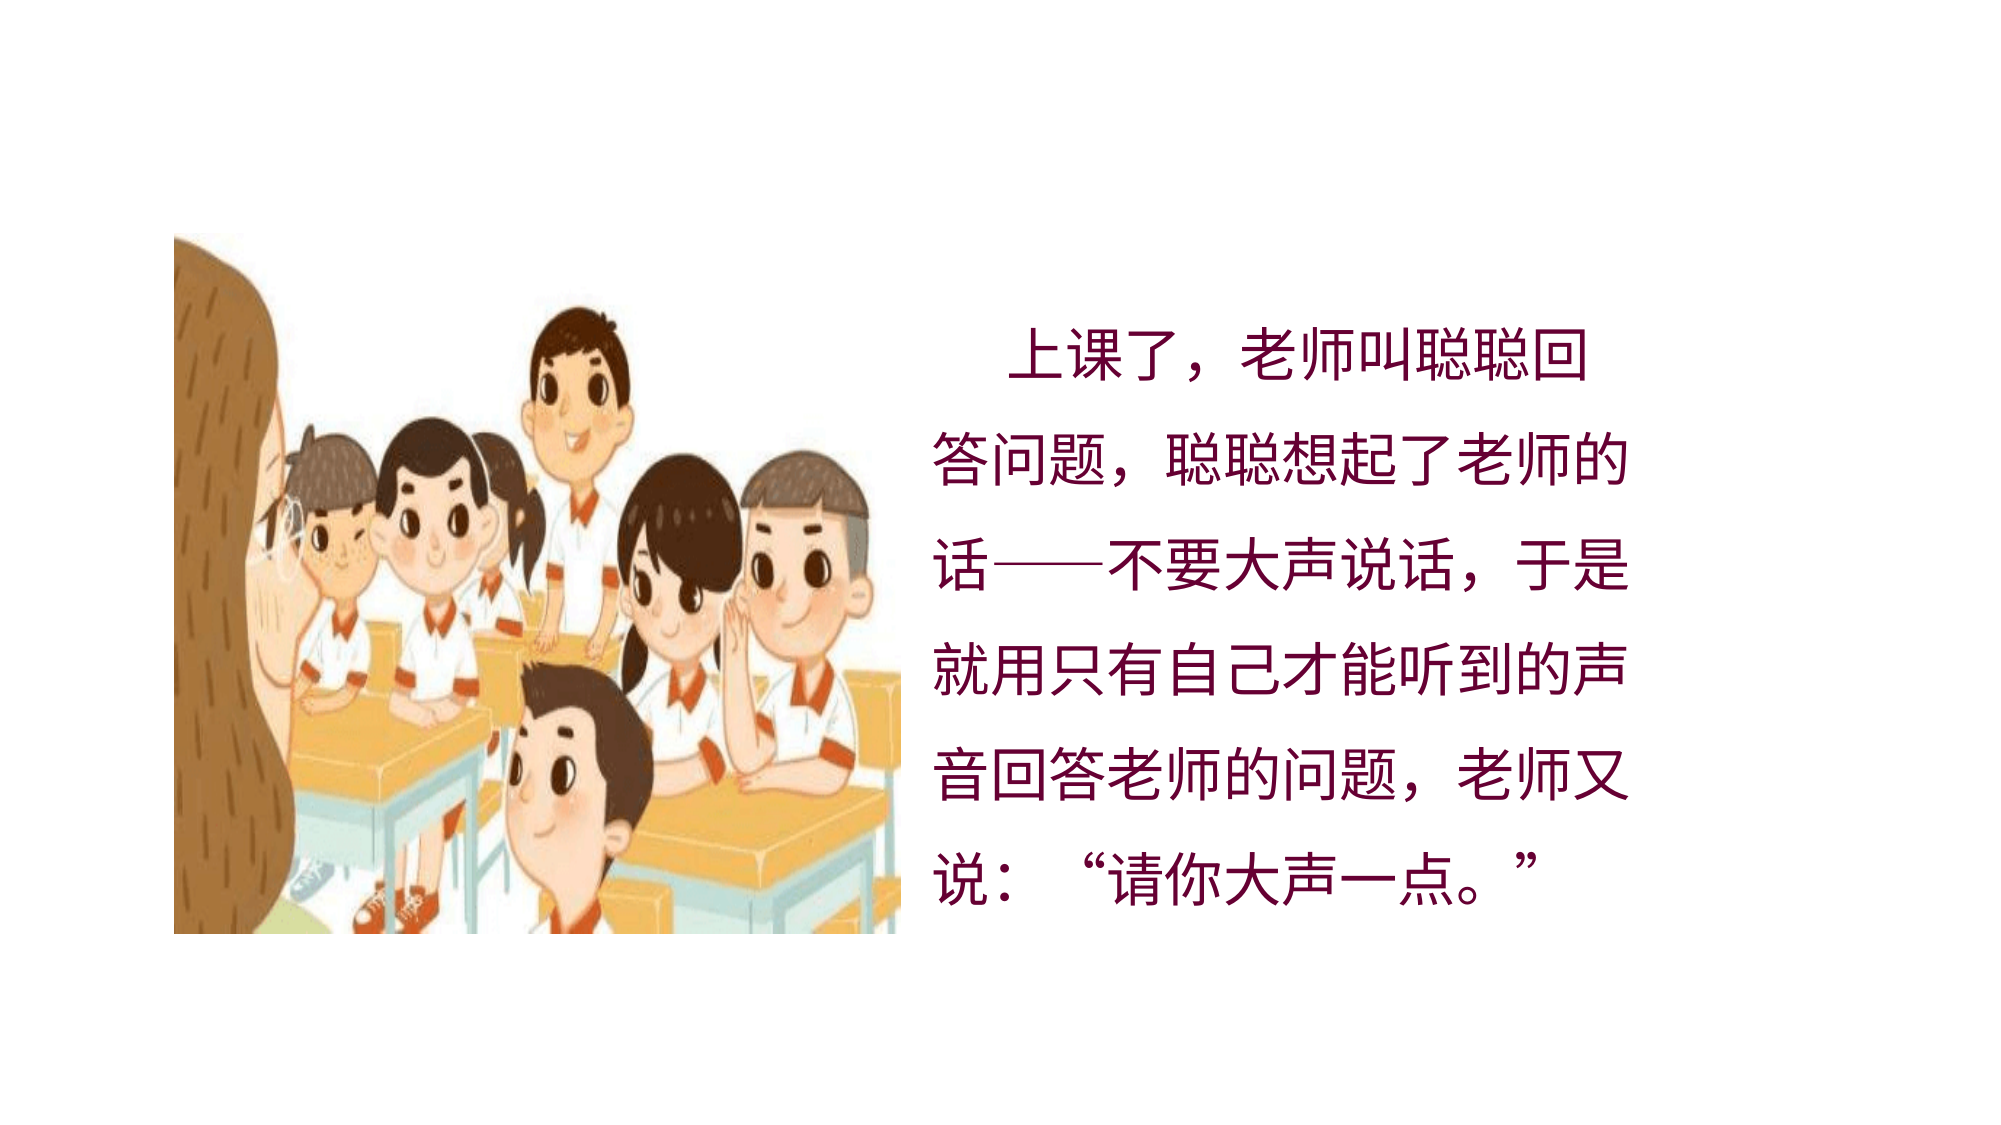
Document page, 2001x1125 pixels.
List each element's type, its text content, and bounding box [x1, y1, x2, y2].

text_box 上课了，老师叫聪聪回答问题，聪聪想起了老师的话——不要大声说话，于是就用只有自己才能听到的声音回答老师的问题，老师又说：“请你大声一点。” [917, 276, 1660, 921]
picture [174, 233, 901, 934]
